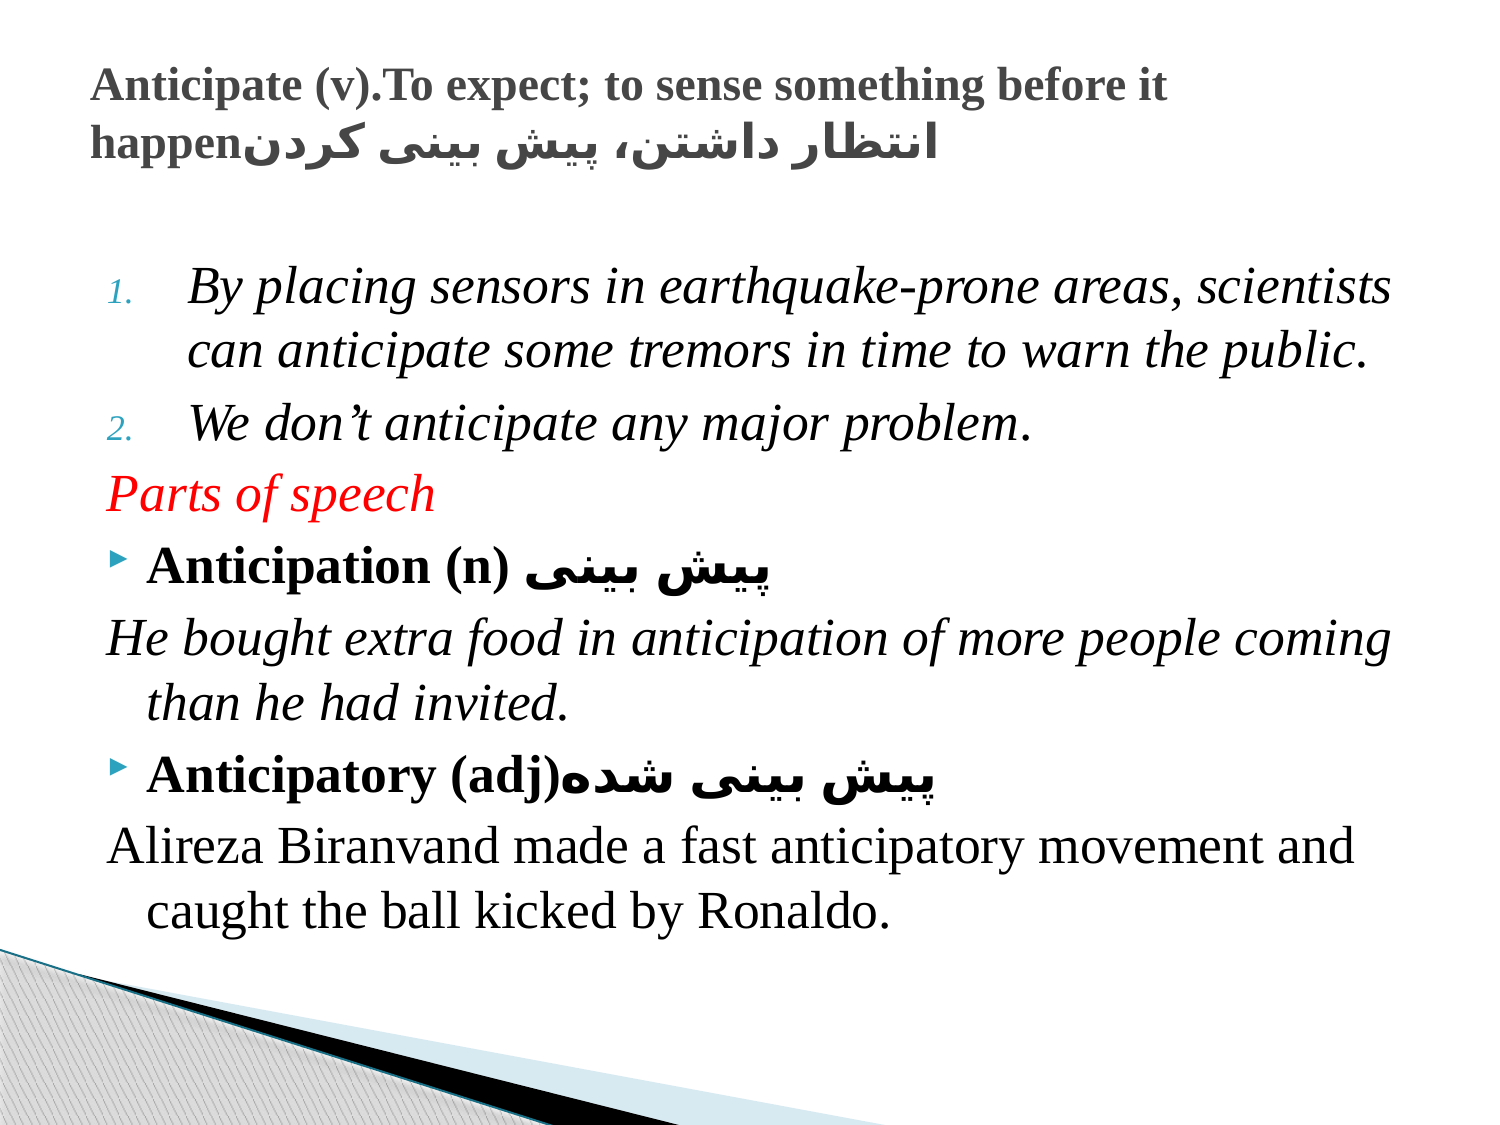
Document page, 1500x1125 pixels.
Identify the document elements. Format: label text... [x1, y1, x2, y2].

title Anticipate (v).To expect; to sense something before it happenانتظار داشتن، پیش بینی کردن [75, 45, 1425, 233]
list By placing sensors in earthquake-prone areas, scientists can anticipate some tremors in time to warn the public. We don’t anticipate any major problem. Parts of speech Anticipation (n) پیش بینی He bought extra food in anticipation of more people coming than he had invited. Anticipatory (adj)پیش بینی شده Alireza Biranvand made a fast anticipatory movement and caught the ball kicked by Ronaldo. [75, 243, 1425, 986]
